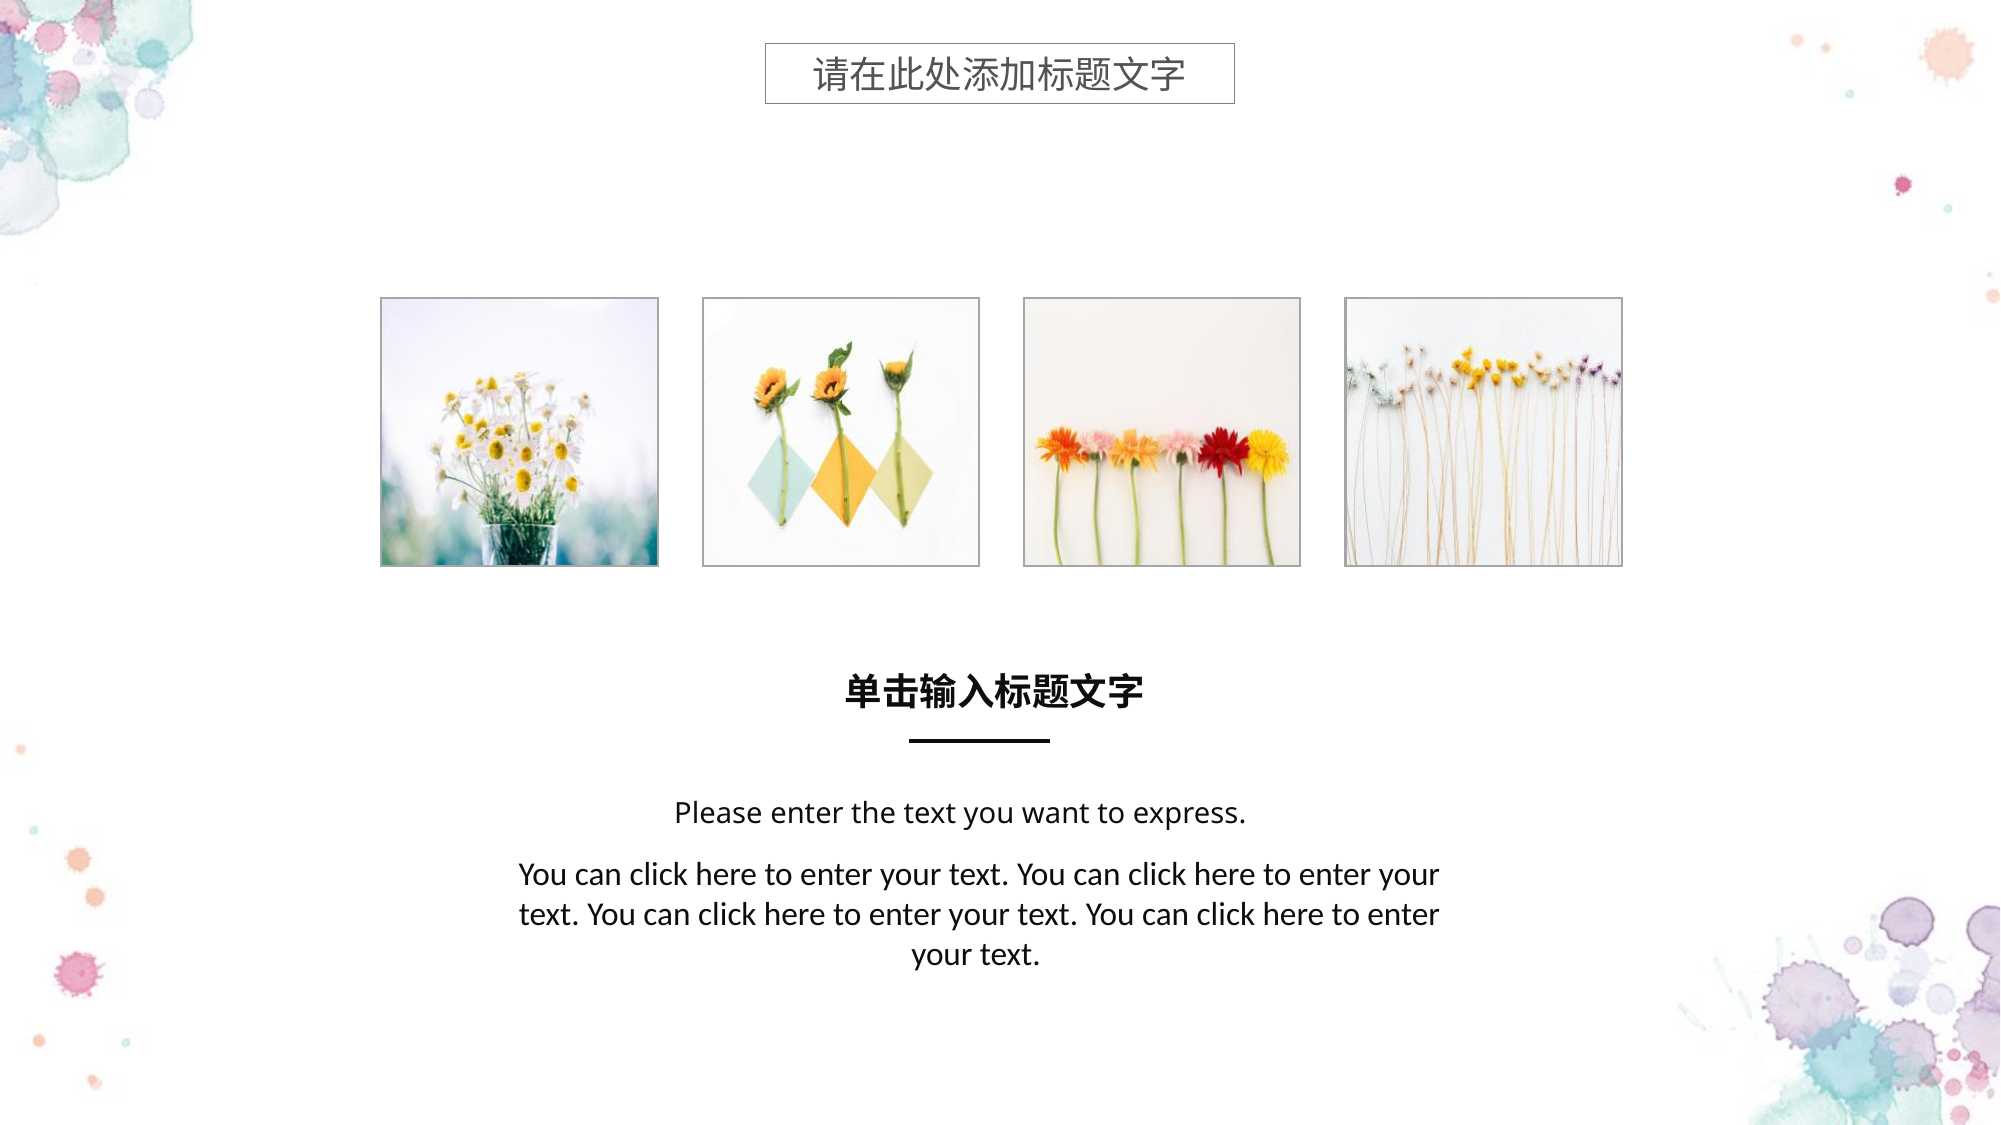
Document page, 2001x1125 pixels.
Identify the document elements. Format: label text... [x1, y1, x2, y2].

text_box [380, 297, 659, 567]
text_box Please enter the text you want to express. [659, 787, 1262, 838]
text_box 单击输入标题文字 [830, 660, 1271, 721]
text_box 请在此处添加标题文字 [765, 43, 1235, 104]
text_box [1023, 297, 1301, 567]
text_box You can click here to enter your text. You can click here to enter your text. You can click here to enter your text. You can click here to enter your text. [480, 844, 1480, 980]
text_box [702, 297, 980, 567]
text_box [1344, 297, 1623, 567]
picture [0, 0, 2001, 1125]
